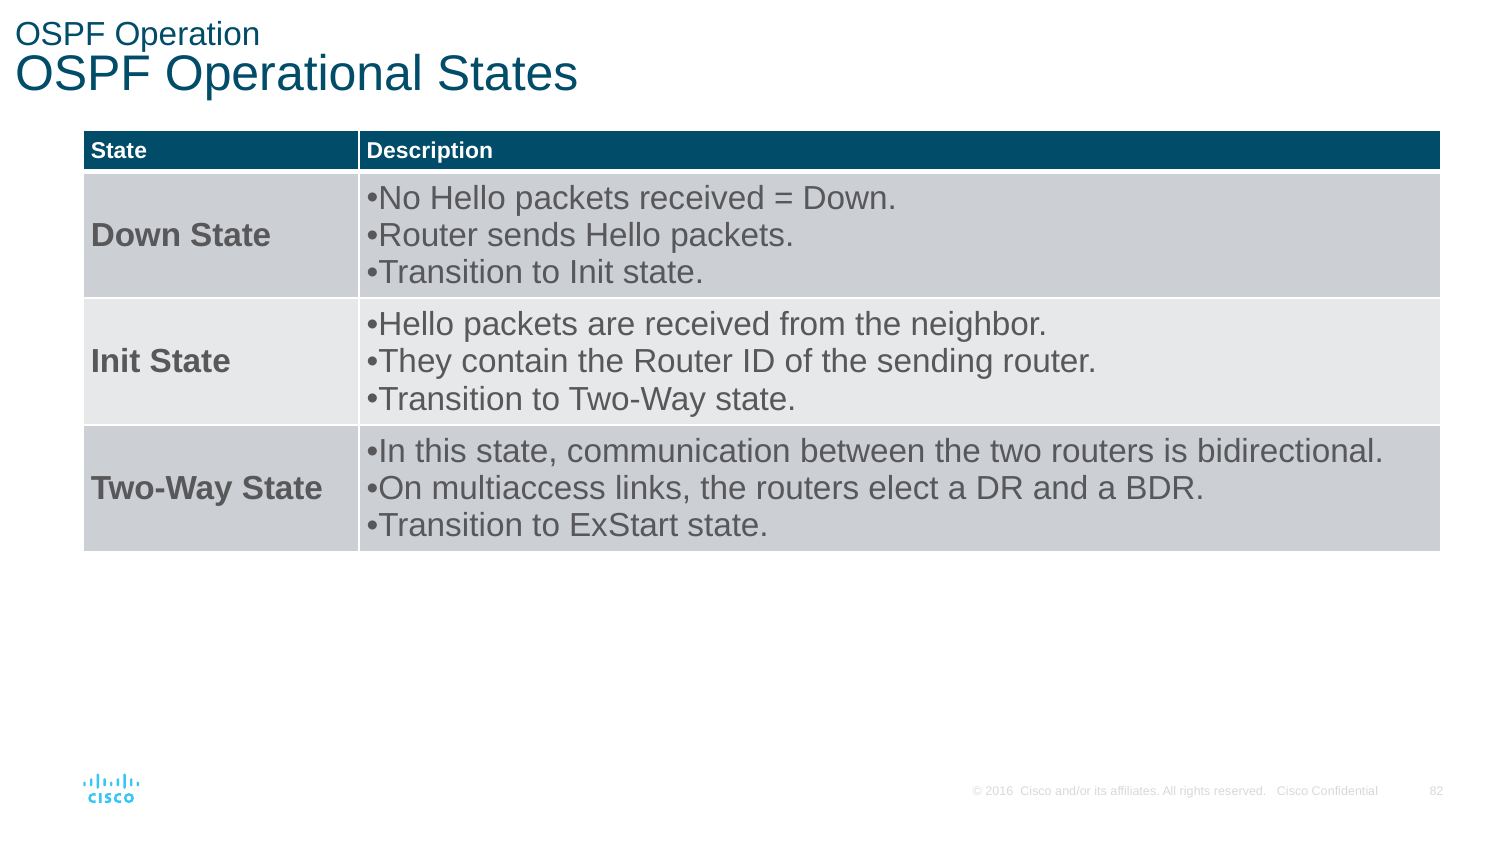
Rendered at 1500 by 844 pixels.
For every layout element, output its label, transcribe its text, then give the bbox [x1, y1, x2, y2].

table_cell In this state, communication between the two routers is bidirectional. On multiaccess links, the routers elect a DR and a BDR. Transition to ExStart state. [360, 426, 1440, 551]
table_cell Down State [84, 174, 358, 297]
table_cell Two-Way State [84, 426, 358, 551]
table_header State [84, 131, 358, 169]
table_cell Hello packets are received from the neighbor. They contain the Router ID of the sending router. Transition to Two-Way state. [360, 299, 1440, 424]
table_cell Init State [84, 299, 358, 424]
table_header Description [360, 131, 1440, 169]
table_cell No Hello packets received = Down. Router sends Hello packets. Transition to Init state. [360, 174, 1440, 297]
title OSPF Operation OSPF Operational States [0, 0, 1369, 121]
